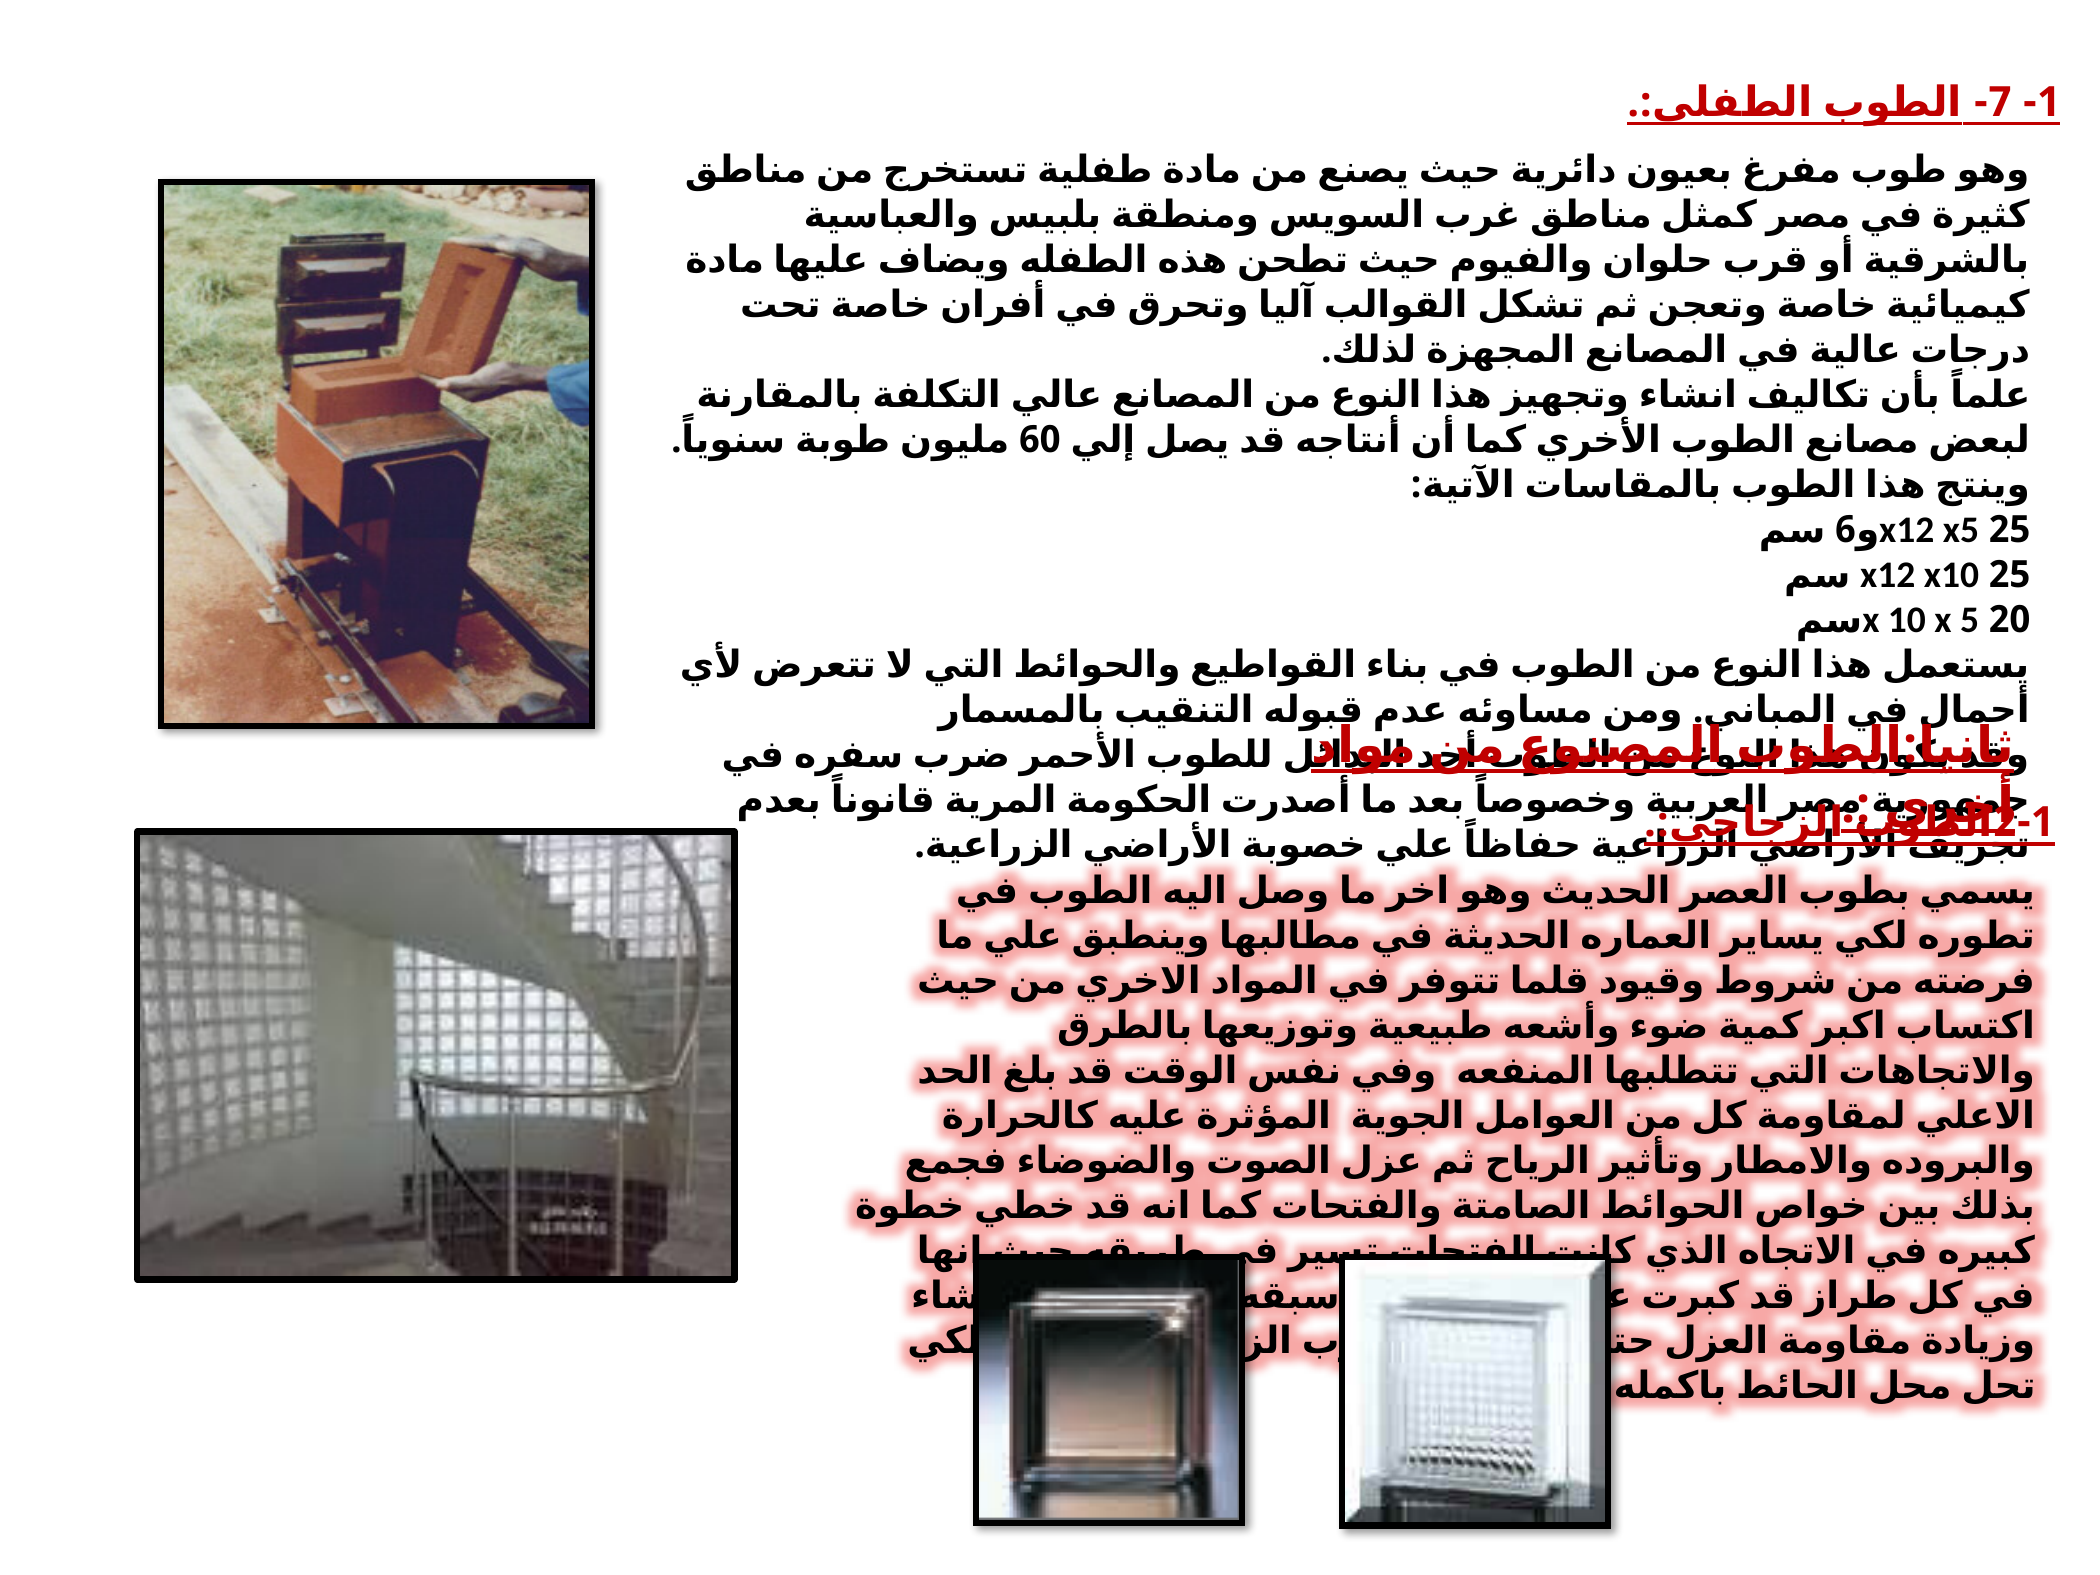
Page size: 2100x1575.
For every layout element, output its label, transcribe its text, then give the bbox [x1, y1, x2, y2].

picture [1345, 1259, 1606, 1523]
picture [163, 184, 590, 724]
text_box يسمي بطوب العصر الحديث وهو اخر ما وصل اليه الطوب في تطوره لكي يساير العماره الحديثة في مطالبها وينطبق علي ما فرضته من شروط وقيود قلما تتوفر في المواد الاخري من حيث اكتساب اكبر كمية ضوء وأشعه طبيعية وتوزيعها بالطرق والاتجاهات التي تتطلبها المنفعه وفي نفس الوقت قد بلغ الحد الاعلي لمقاومة كل من العوامل الجوية المؤثرة عليه كالحرارة والبروده والامطار وتأثير الرياح ثم عزل الصوت والضوضاء فجمع بذلك بين خواص الحوائط الصامتة والفتحات كما انه قد خطي خطوة كبيره في الاتجاه الذي كانت الفتحات تسير في طريقه حيث انها في كل طراز قد كبرت عن الطراز الذي سبقه تبعا لطرق الانشاء وزيادة مقاومة العزل حتي اعطاها الطوب الزجاجي الفرصه لكي تحل محل الحائط باكمله . [837, 858, 2051, 1414]
text_box وهو طوب مفرغ بعيون دائرية حيث يصنع من مادة طفلية تستخرج من مناطق كثيرة في مصر كمثل مناطق غرب السويس ومنطقة بلبيس والعباسية بالشرقية أو قرب حلوان والفيوم حيث تطحن هذه الطفله ويضاف عليها مادة كيميائية خاصة وتعجن ثم تشكل القوالب آليا وتحرق في أفران خاصة تحت درجات عالية في المصانع المجهزة لذلك. علماً بأن تكاليف انشاء وتجهيز هذا النوع من المصانع عالي التكلفة بالمقارنة لبعض مصانع الطوب الأخري كما أن أنتاجه قد يصل إلي 60 مليون طوبة سنوياً. وينتج هذا الطوب بالمقاسات الآتية: 25 x12 x5و6 سم 25 x12 x10 سم 20 x 10 x 5سم يستعمل هذا النوع من الطوب في بناء القواطيع والحوائط التي لا تتعرض لأي أحمال في المباني. ومن مساوئه عدم قبوله التنقيب بالمسمار وقد يكون هذا النوع من الطوب أحد البدائل للطوب الأحمر ضرب سفره في جمهورية مصر العربية وخصوصاً بعد ما أصدرت الحكومة المرية قانوناً بعدم تجريف الأراضي الزراعية حفاظاً علي خصوبة الأراضي الزراعية. [624, 137, 2046, 873]
text_box 2-1الطوب الزجاجى:. [1629, 787, 2070, 853]
text_box 1- 7- الطوب الطفلى:. [1612, 66, 2076, 132]
text_box ثانيا:الطوب المصنوع من مواد أخرى :. [1132, 704, 2030, 840]
picture [140, 834, 732, 1277]
picture [978, 1259, 1240, 1521]
